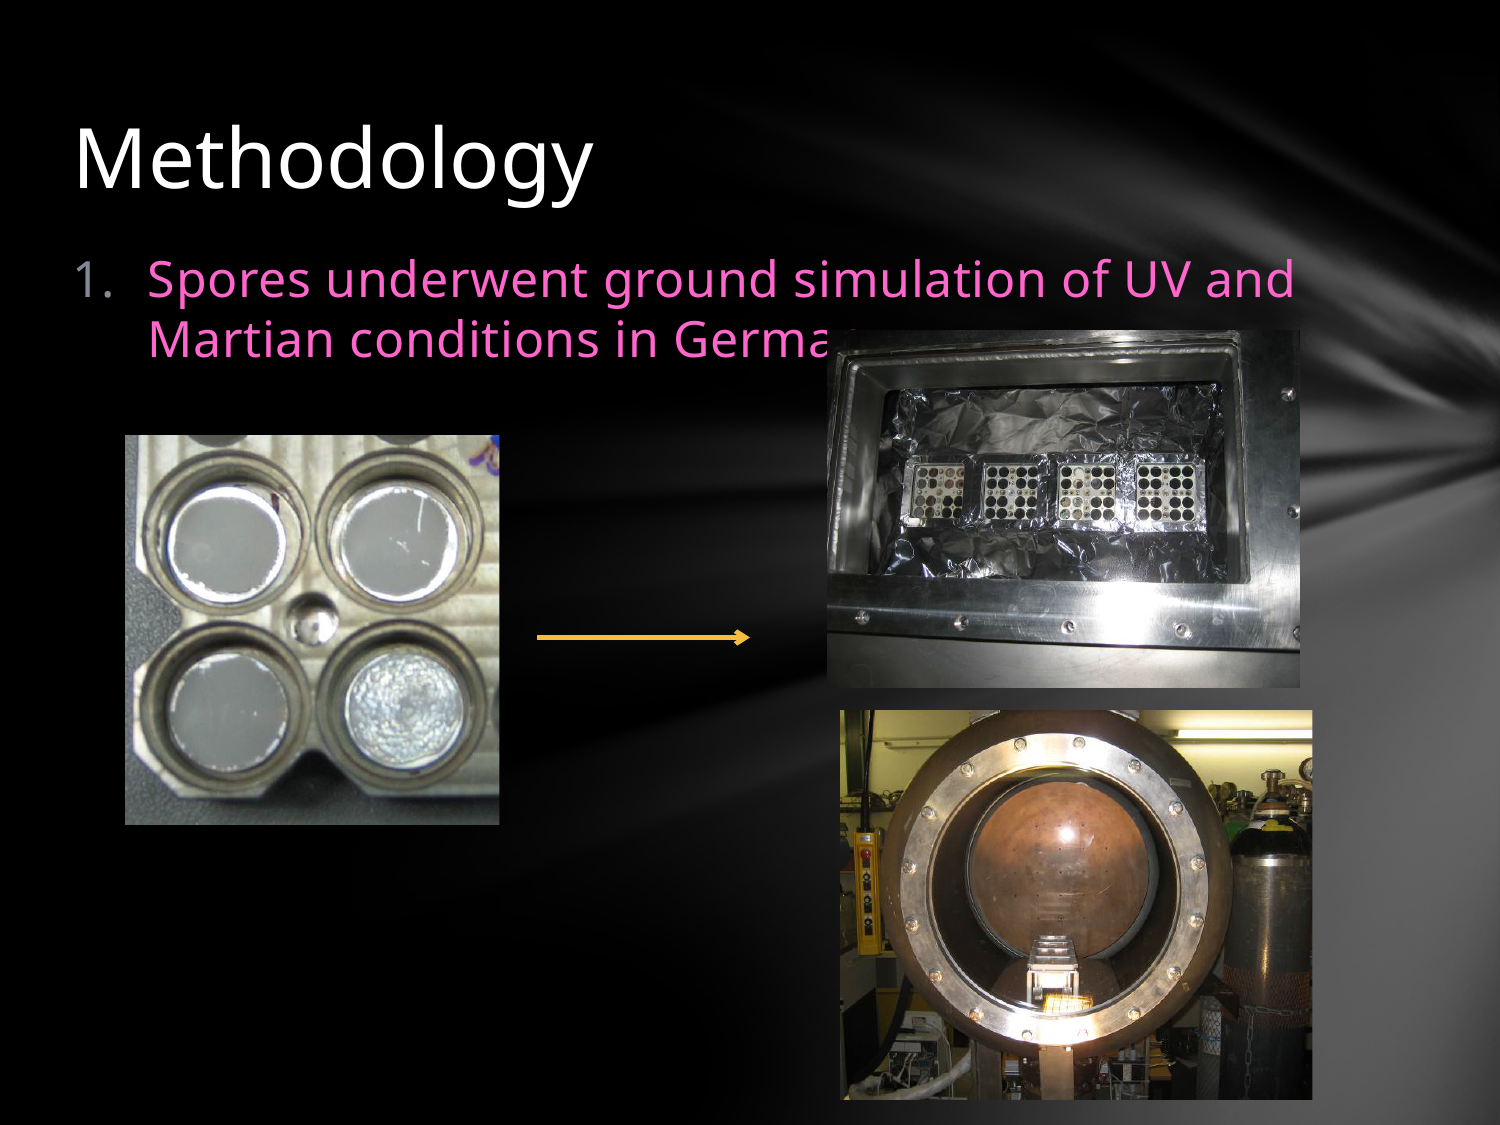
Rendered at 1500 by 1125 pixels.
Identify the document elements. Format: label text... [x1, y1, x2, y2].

picture [826, 330, 1301, 688]
list Spores underwent ground simulation of UV and Martian conditions in Germany [57, 239, 1318, 1015]
title Methodology [57, 37, 1318, 213]
picture [124, 434, 500, 826]
picture [839, 709, 1313, 1101]
